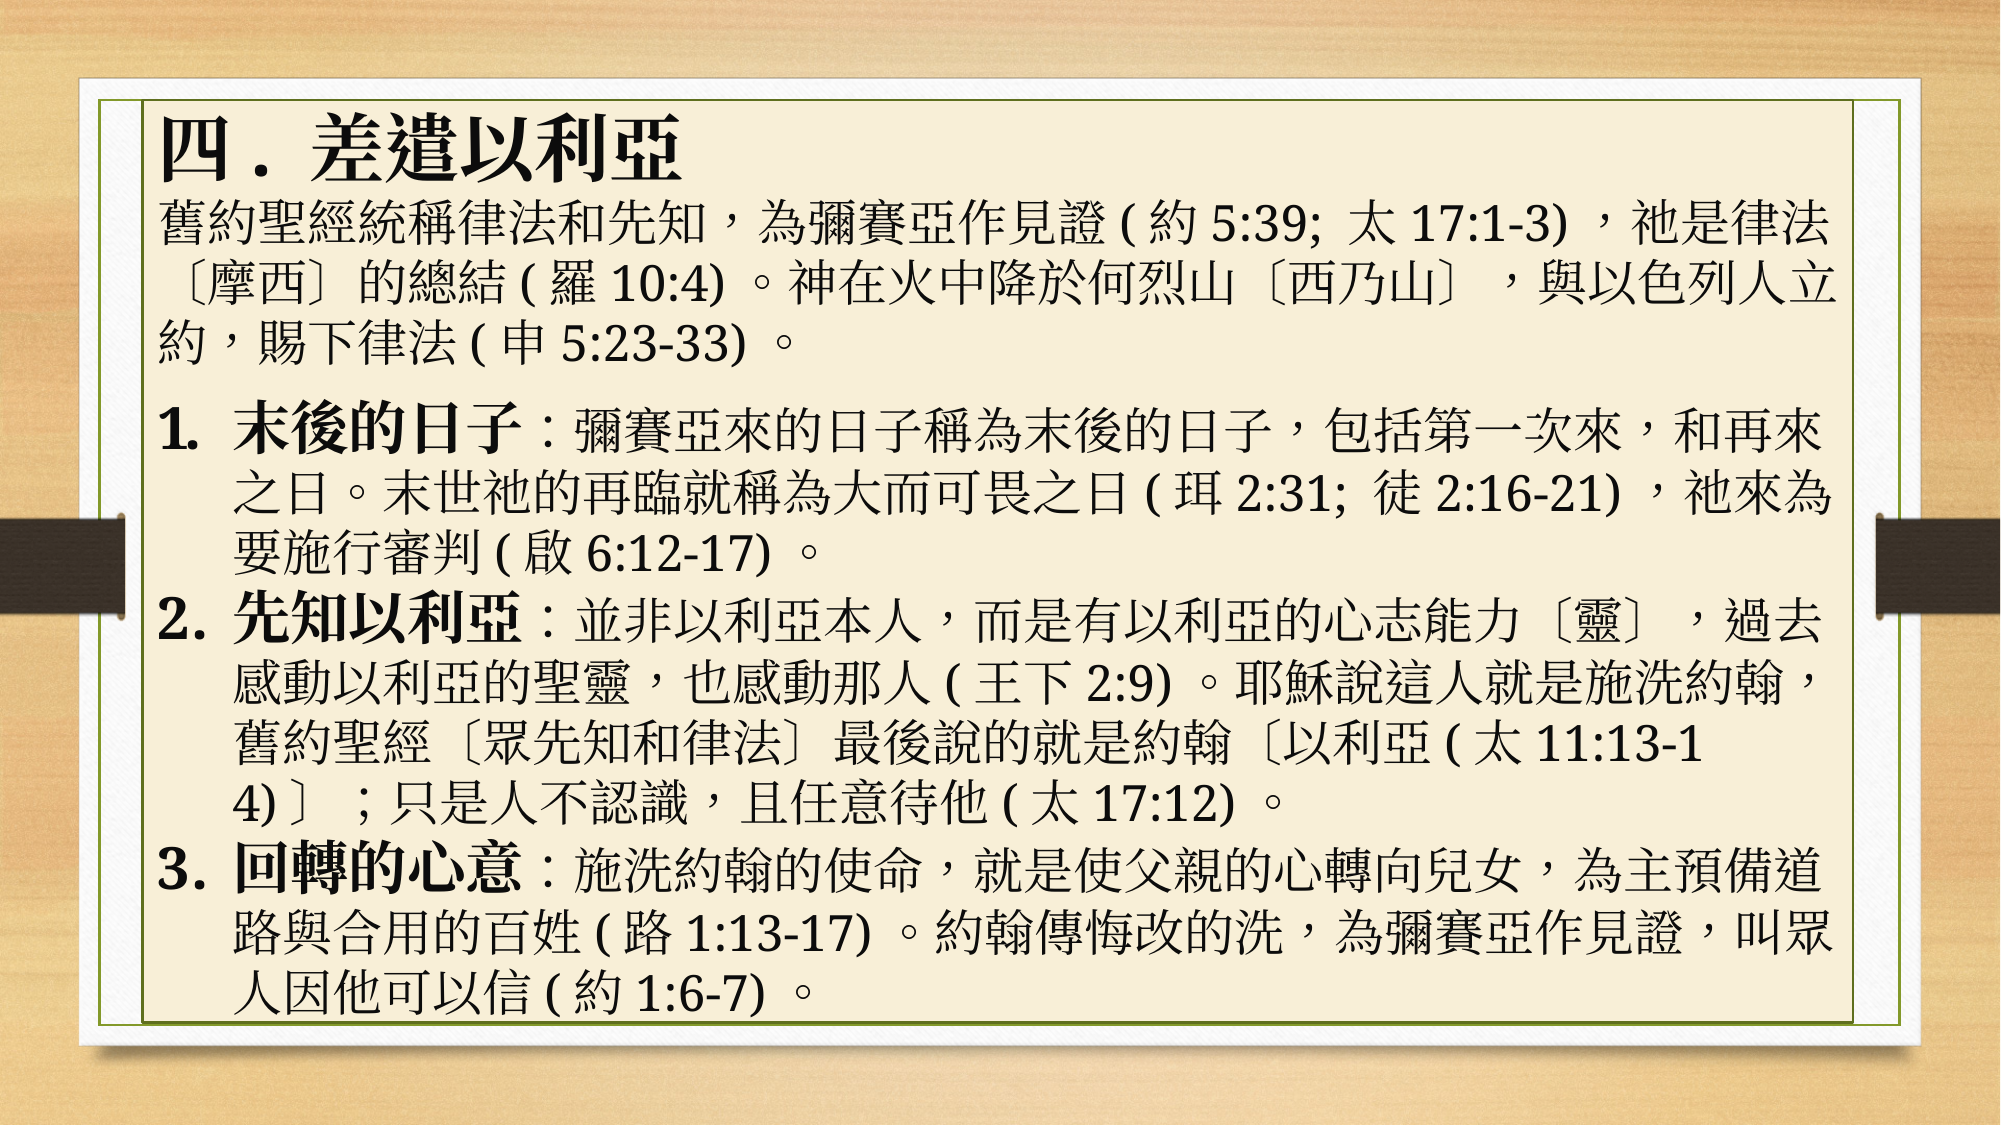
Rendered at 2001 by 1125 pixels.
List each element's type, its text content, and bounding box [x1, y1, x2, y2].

picture [0, 0, 2001, 1125]
text_box 四. 差遣以利亞 舊約聖經統稱律法和先知，為彌賽亞作見證(約5:39; 太17:1-3)，祂是律法〔摩西〕的總結(羅10:4)。神在火中降於何烈山〔西乃山〕，與以色列人立約，賜下律法(申5:23-33)。 末後的日子：彌賽亞來的日子稱為末後的日子，包括第一次來，和再來之日。末世祂的再臨就稱為大而可畏之日(珥2:31; 徒2:16-21)，祂來為要施行審判(啟6:12-17)。 先知以利亞：並非以利亞本人，而是有以利亞的心志能力〔靈〕，過去感動以利亞的聖靈，也感動那人(王下2:9)。耶穌說這人就是施洗約翰，舊約聖經〔眾先知和律法〕最後說的就是約翰〔以利亞(太11:13-14)〕；只是人不認識，且任意待他(太17:12)。 回轉的心意：施洗約翰的使命，就是使父親的心轉向兒女，為主預備道路與合用的百姓(路1:13-17)。約翰傳悔改的洗，為彌賽亞作見證，叫眾人因他可以信(約1:6-7)。 [142, 99, 1854, 1023]
